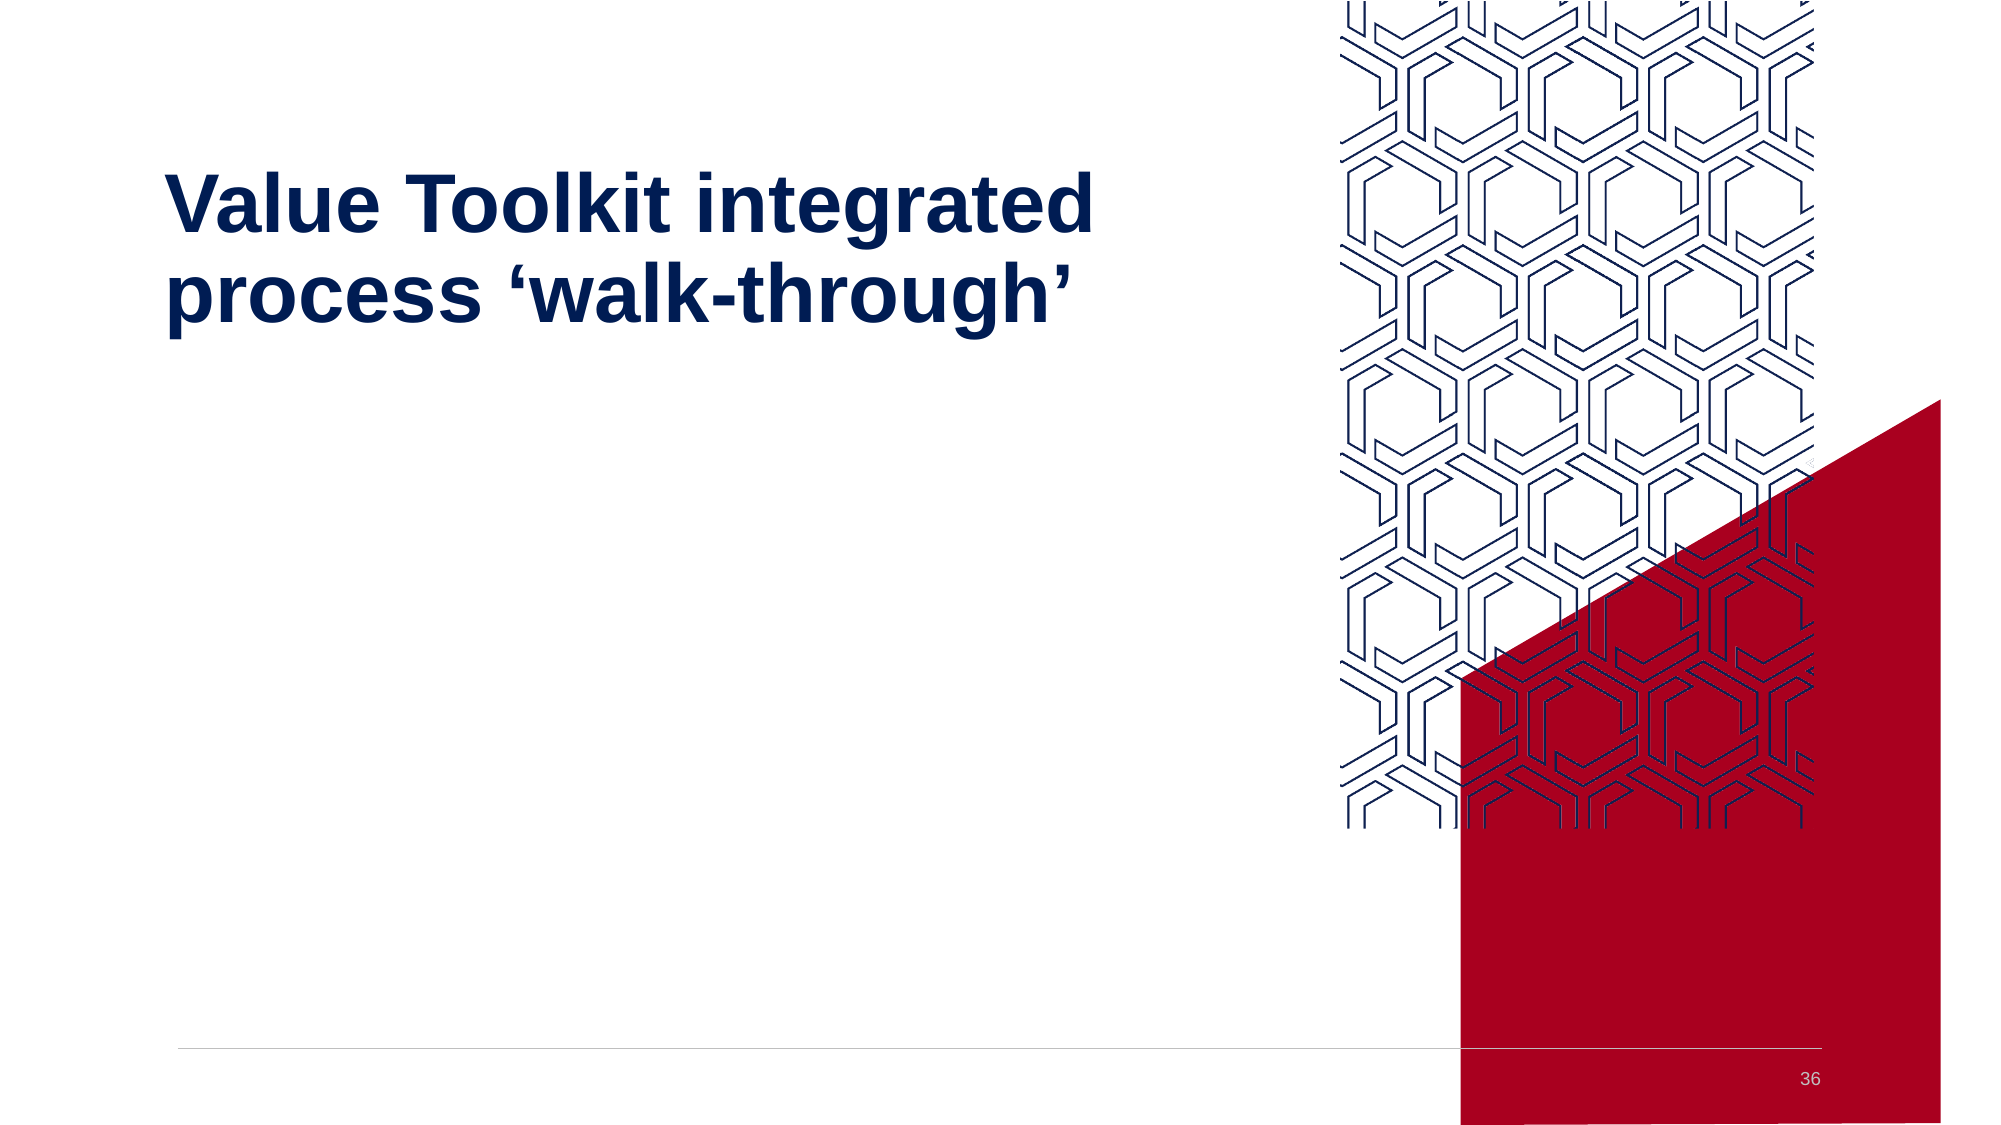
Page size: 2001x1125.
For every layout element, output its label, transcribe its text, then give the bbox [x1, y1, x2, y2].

picture [1340, 1, 1814, 829]
title Value Toolkit integrated process ‘walk-through’ [164, 197, 1239, 341]
slide_number 36 [1386, 1048, 1837, 1108]
